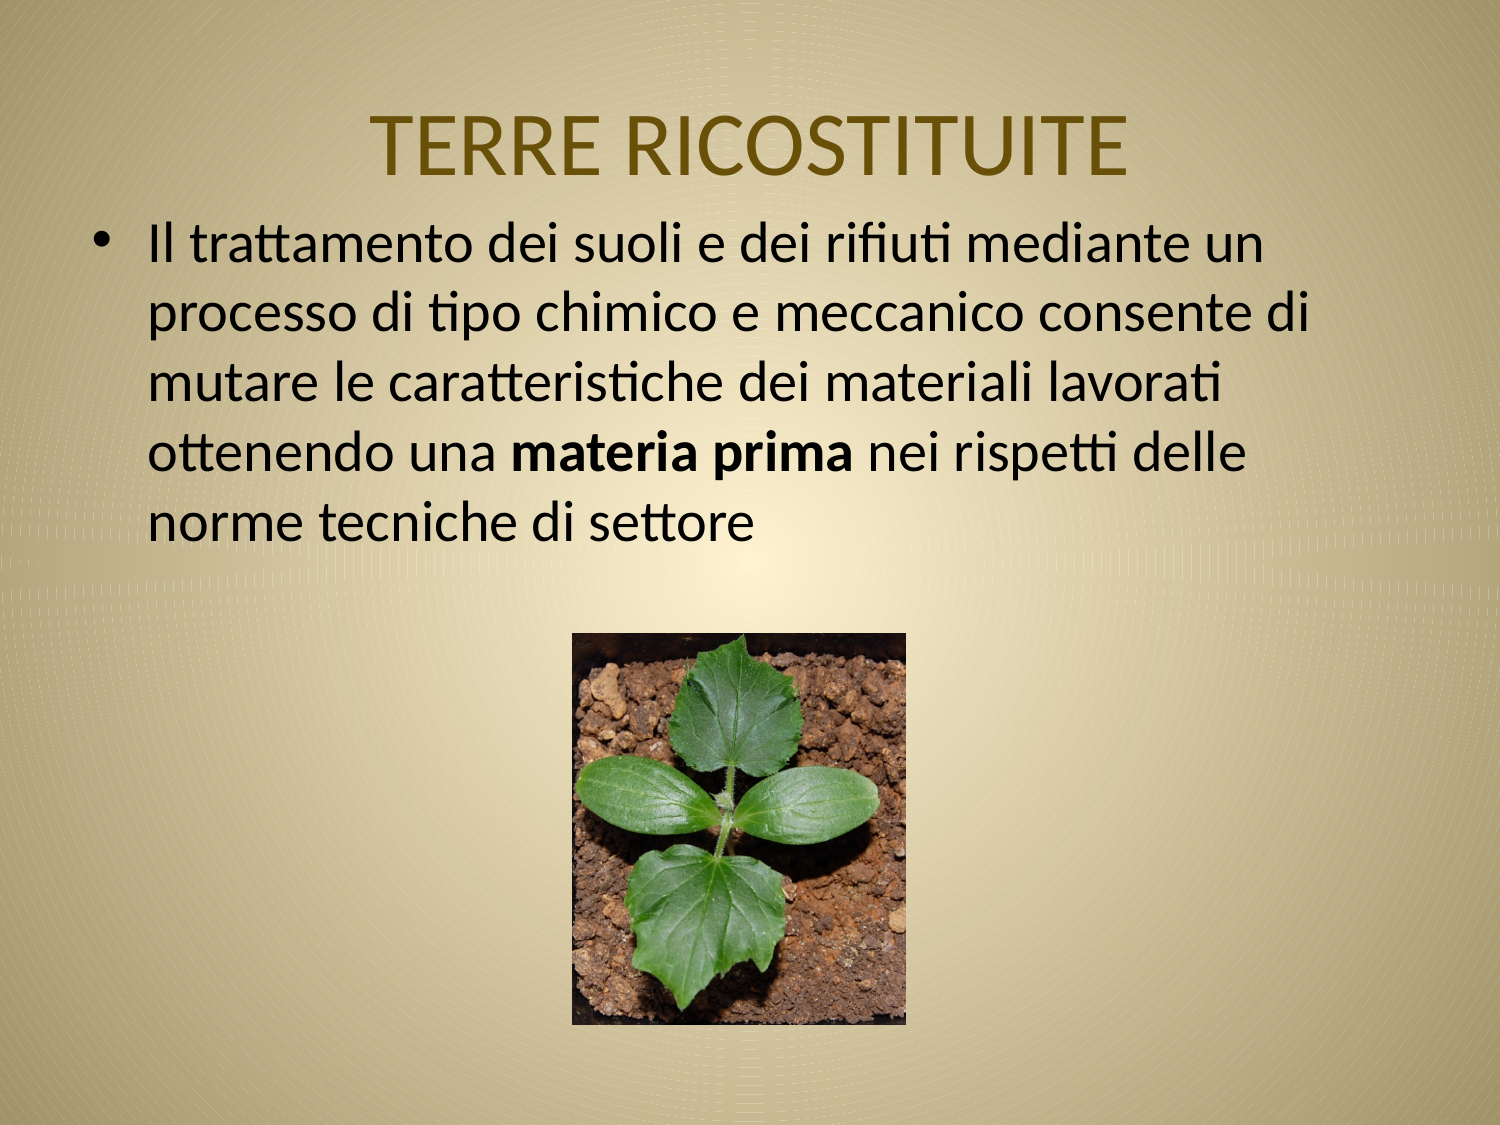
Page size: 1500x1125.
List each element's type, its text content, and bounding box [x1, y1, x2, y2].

title TERRE RICOSTITUITE [75, 45, 1425, 233]
list Il trattamento dei suoli e dei rifiuti mediante un processo di tipo chimico e meccanico consente di mutare le caratteristiche dei materiali lavorati ottenendo una materia prima nei rispetti delle norme tecniche di settore [76, 196, 1427, 939]
picture [572, 633, 907, 1025]
